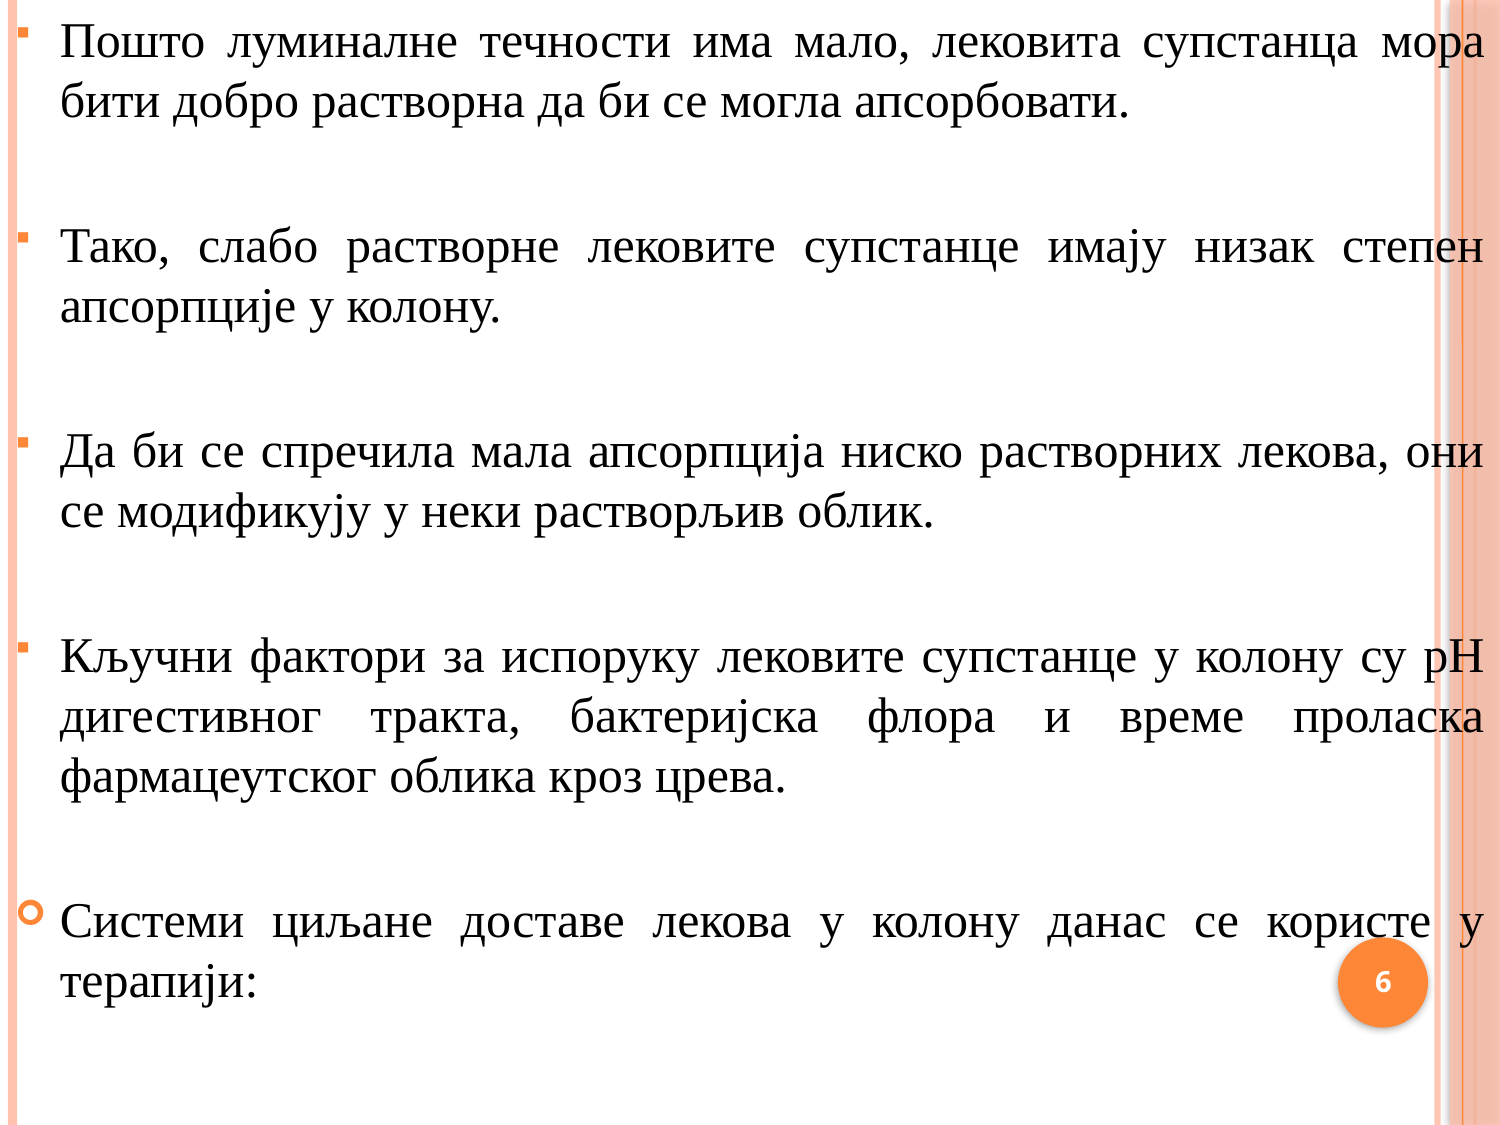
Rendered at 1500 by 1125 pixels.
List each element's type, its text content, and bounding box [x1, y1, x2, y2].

list Пошто луминалне течности има мало, лековита супстанца мора бити добро растворна да би се могла апсорбовати. Тако, слабо растворне лековите супстанце имају низак степен апсорпције у колону. Да би се спречила мала апсорпција ниско растворних лекова, они се модификују у неки растворљив облик. Кључни фактори за испоруку лековите супстанце у колону су pH дигестивног тракта, бактеријска флора и време проласка фармацеутског облика кроз црева. Системи циљане доставе лекова у колону данас се користе у терапији: [0, 0, 1500, 1125]
